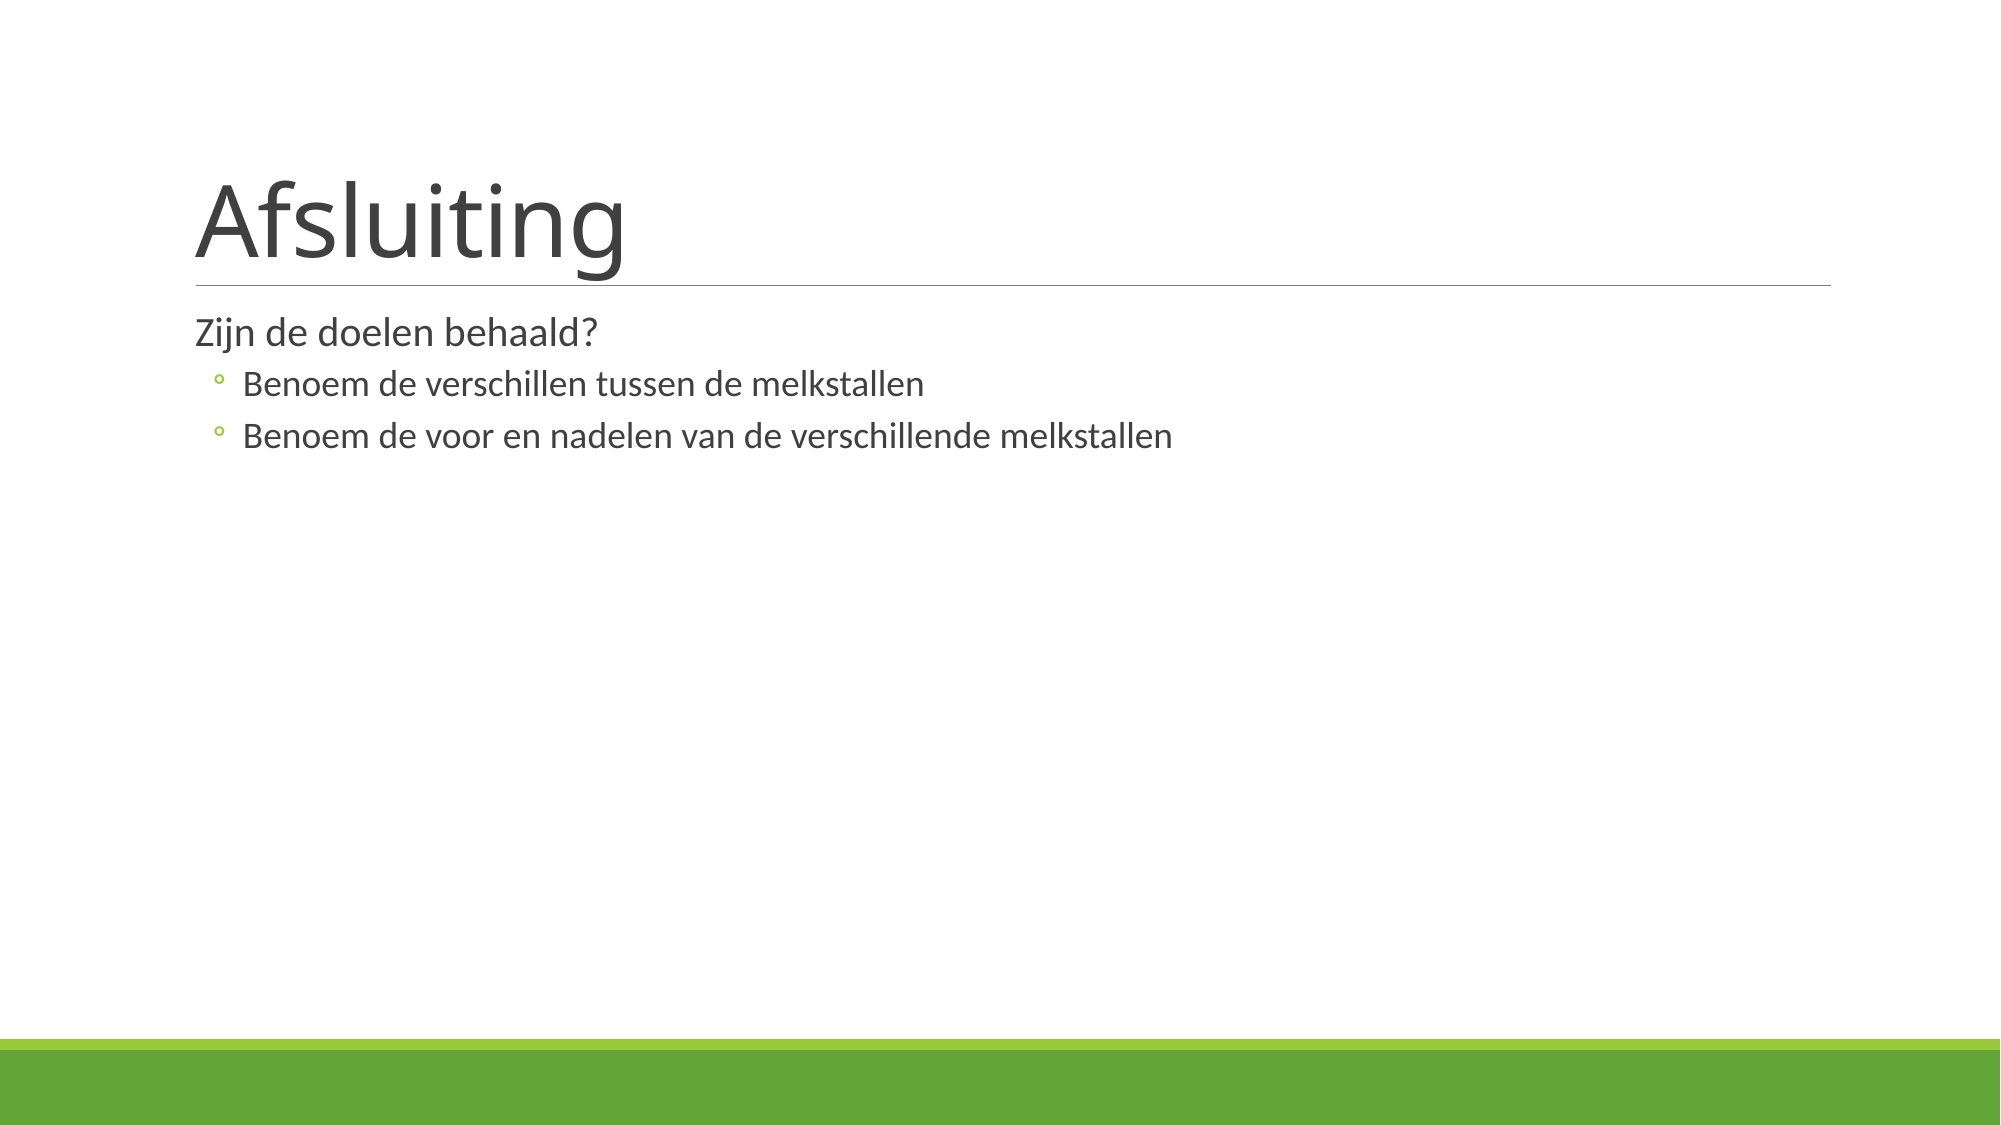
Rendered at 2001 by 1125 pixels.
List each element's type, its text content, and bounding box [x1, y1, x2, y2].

title Afsluiting [180, 47, 1830, 285]
list Zijn de doelen behaald? Benoem de verschillen tussen de melkstallen Benoem de voor en nadelen van de verschillende melkstallen [180, 302, 1830, 963]
